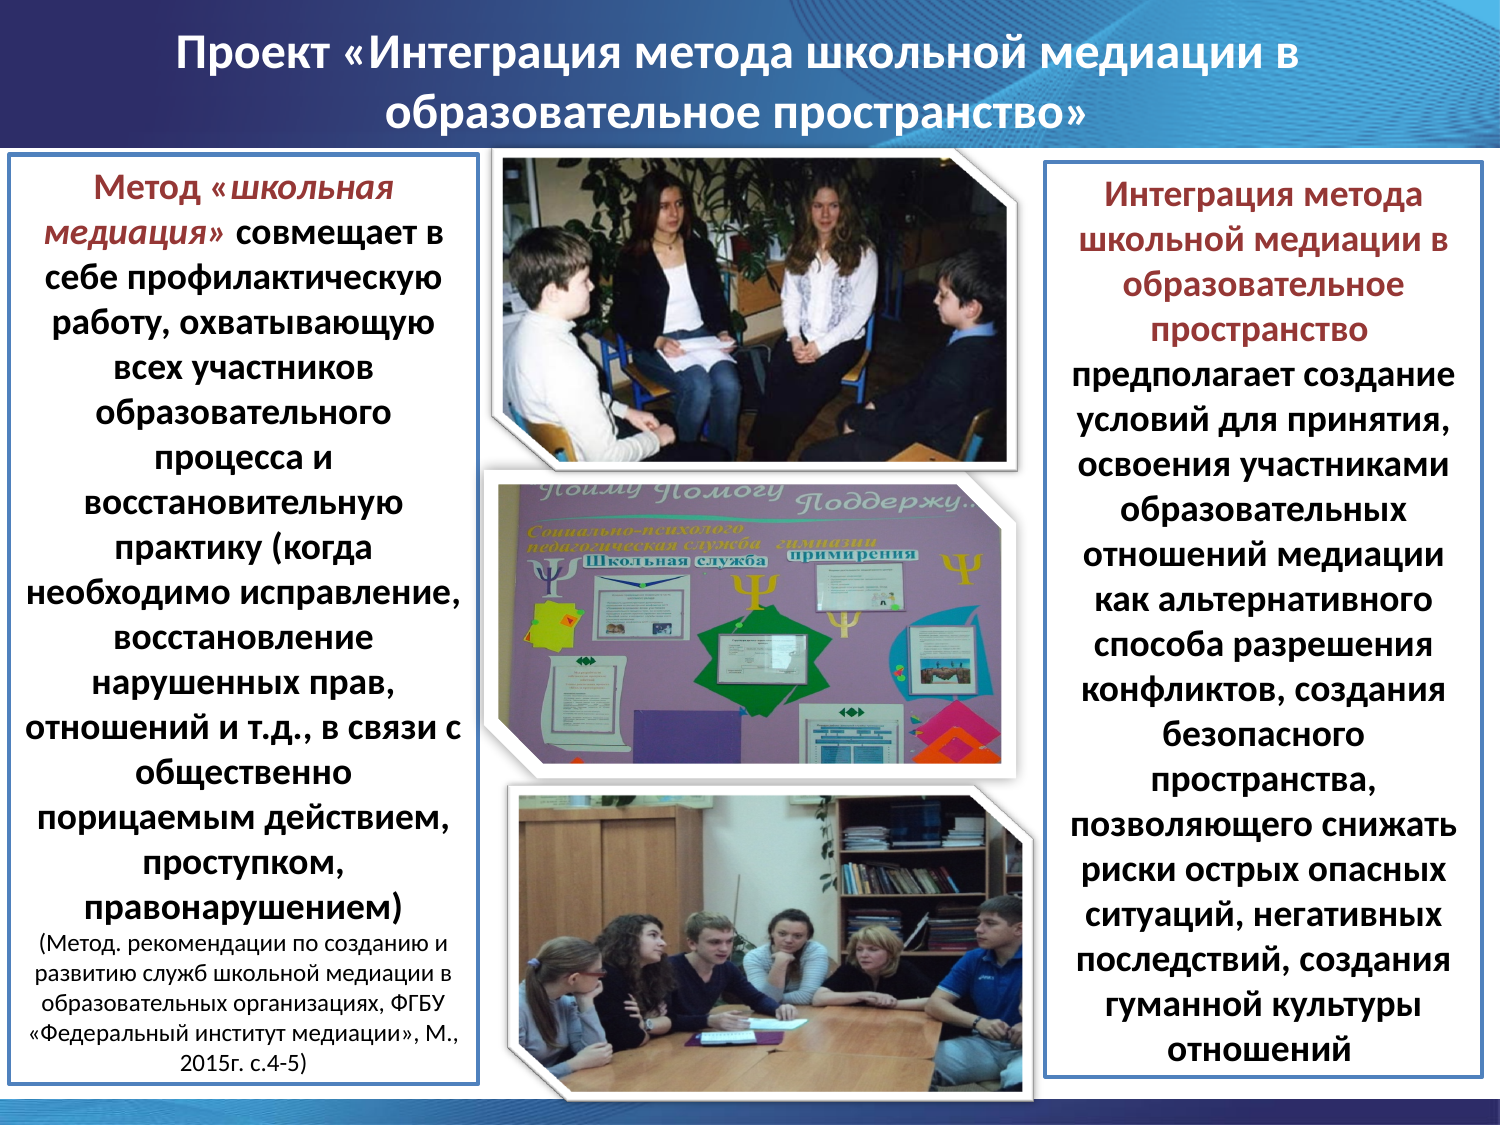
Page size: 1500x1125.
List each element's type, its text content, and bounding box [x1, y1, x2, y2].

text_box Интеграция метода школьной медиации в образовательное пространство предполагает создание условий для принятия, освоения участниками образовательных отношений медиации как альтернативного способа разрешения конфликтов, создания безопасного пространства, позволяющего снижать риски острых опасных ситуаций, негативных последствий, создания гуманной культуры отношений [1043, 160, 1484, 1079]
picture [0, 0, 1500, 1125]
text_box Метод «школьная медиация» совмещает в себе профилактическую работу, охватывающую всех участников образовательного процесса и восстановительную практику (когда необходимо исправление, восстановление нарушенных прав, отношений и т.д., в связи с общественно порицаемым действием, проступком, правонарушением) (Метод. рекомендации по созданию и развитию служб школьной медиации в образовательных организациях, ФГБУ «Федеральный институт медиации», М., 2015г. с.4-5) [7, 157, 480, 1086]
